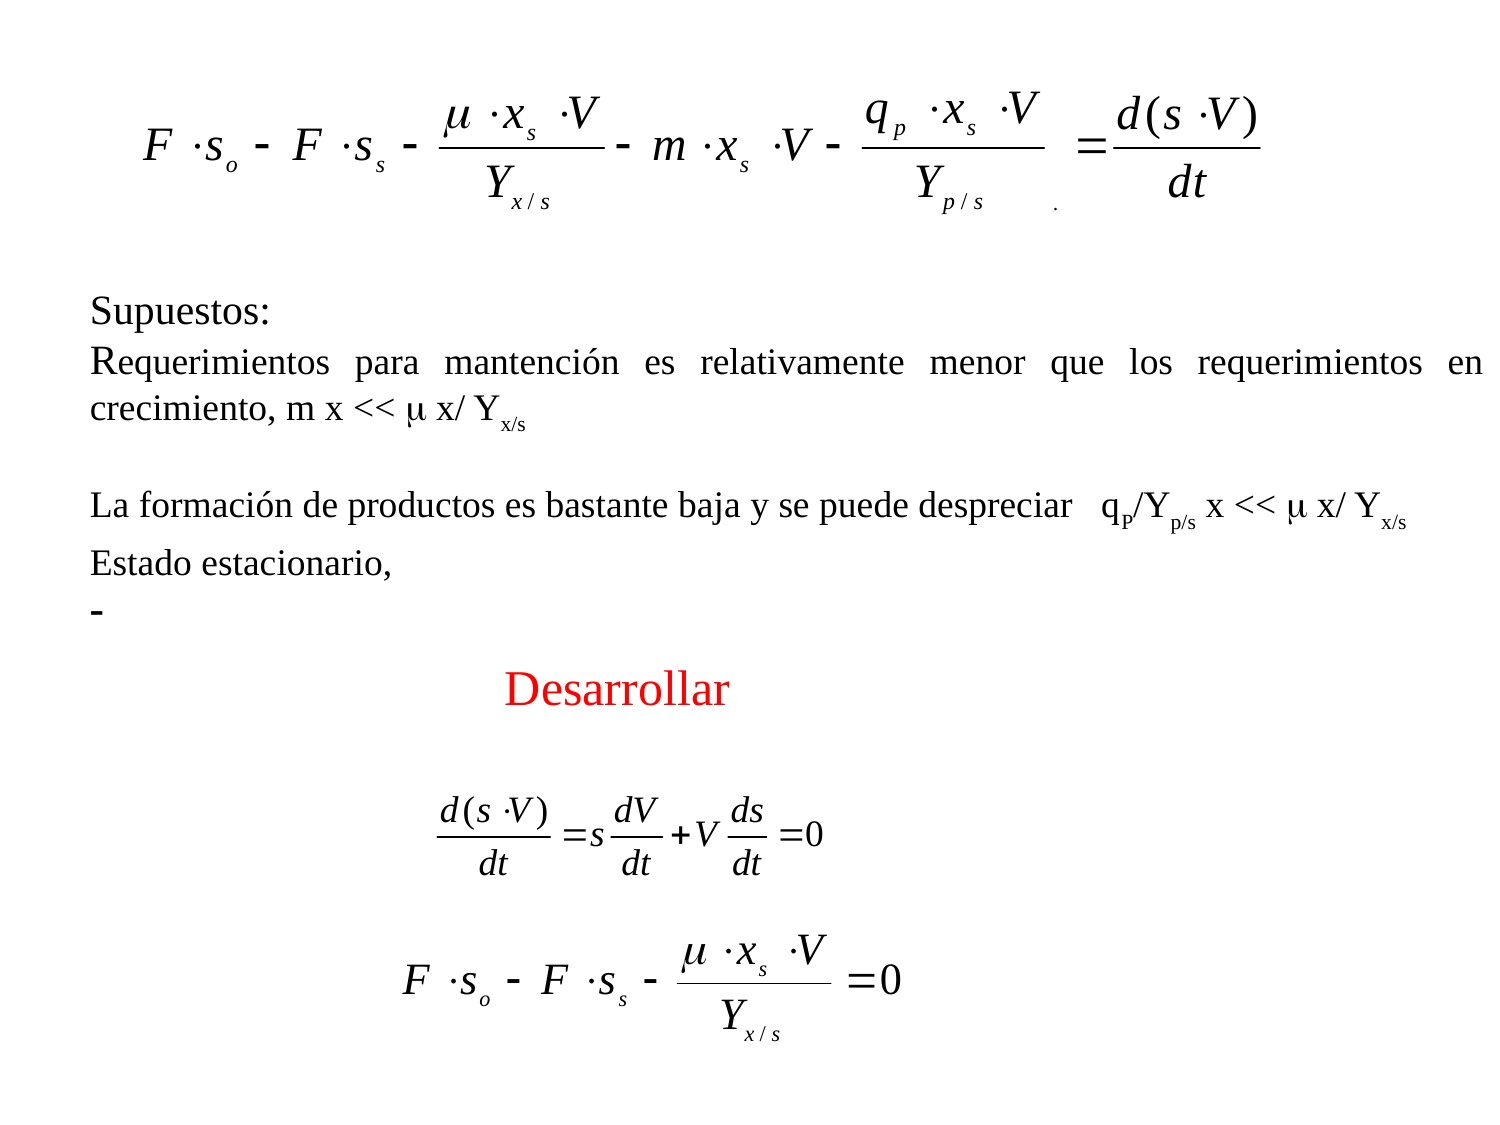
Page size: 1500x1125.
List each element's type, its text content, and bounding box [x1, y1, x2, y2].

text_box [395, 920, 909, 1050]
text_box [430, 786, 832, 884]
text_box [135, 77, 1268, 226]
text_box Supuestos: Requerimientos para mantención es relativamente menor que los requerimientos en crecimiento, m x << m x/ Yx/s La formación de productos es bastante baja y se puede despreciar qP/Yp/s x << m x/ Yx/s Estado estacionario, - [74, 24, 1500, 934]
text_box Desarrollar [490, 647, 833, 723]
